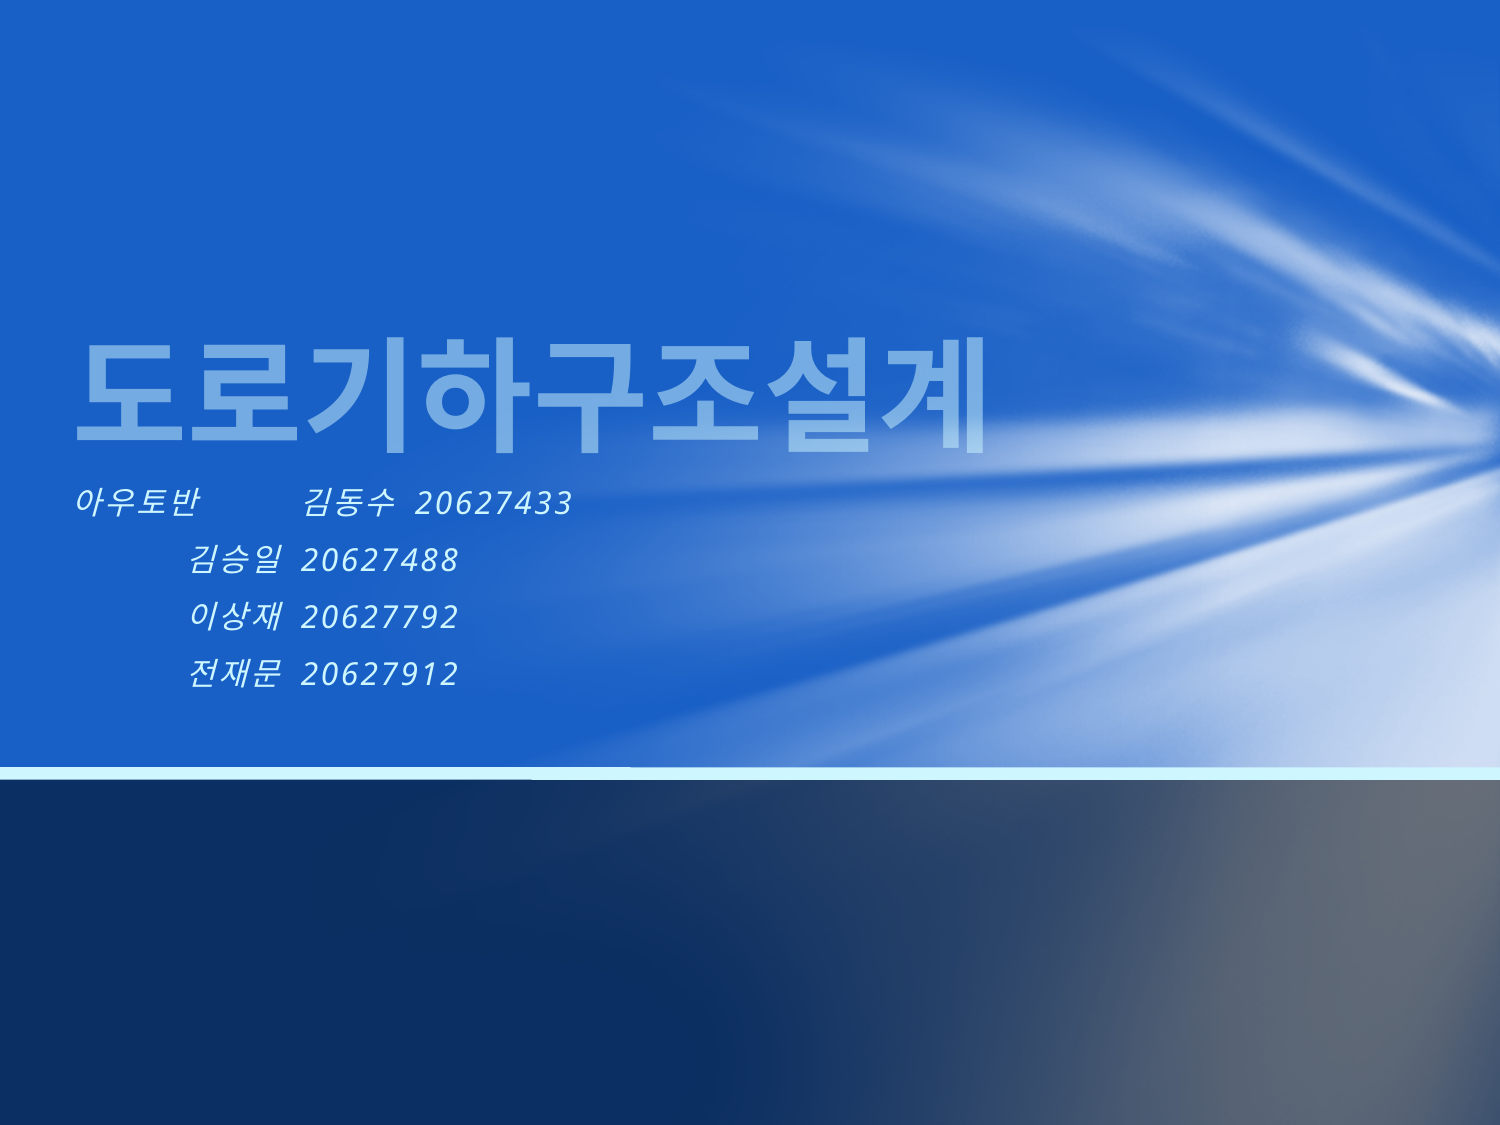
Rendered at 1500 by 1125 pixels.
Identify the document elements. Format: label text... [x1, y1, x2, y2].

subtitle 아우토반 김동수 20627433 김승일 20627488 이상재 20627792 전재문 20627912 [57, 474, 808, 700]
title 도로기하구조설계 [57, 75, 1318, 475]
